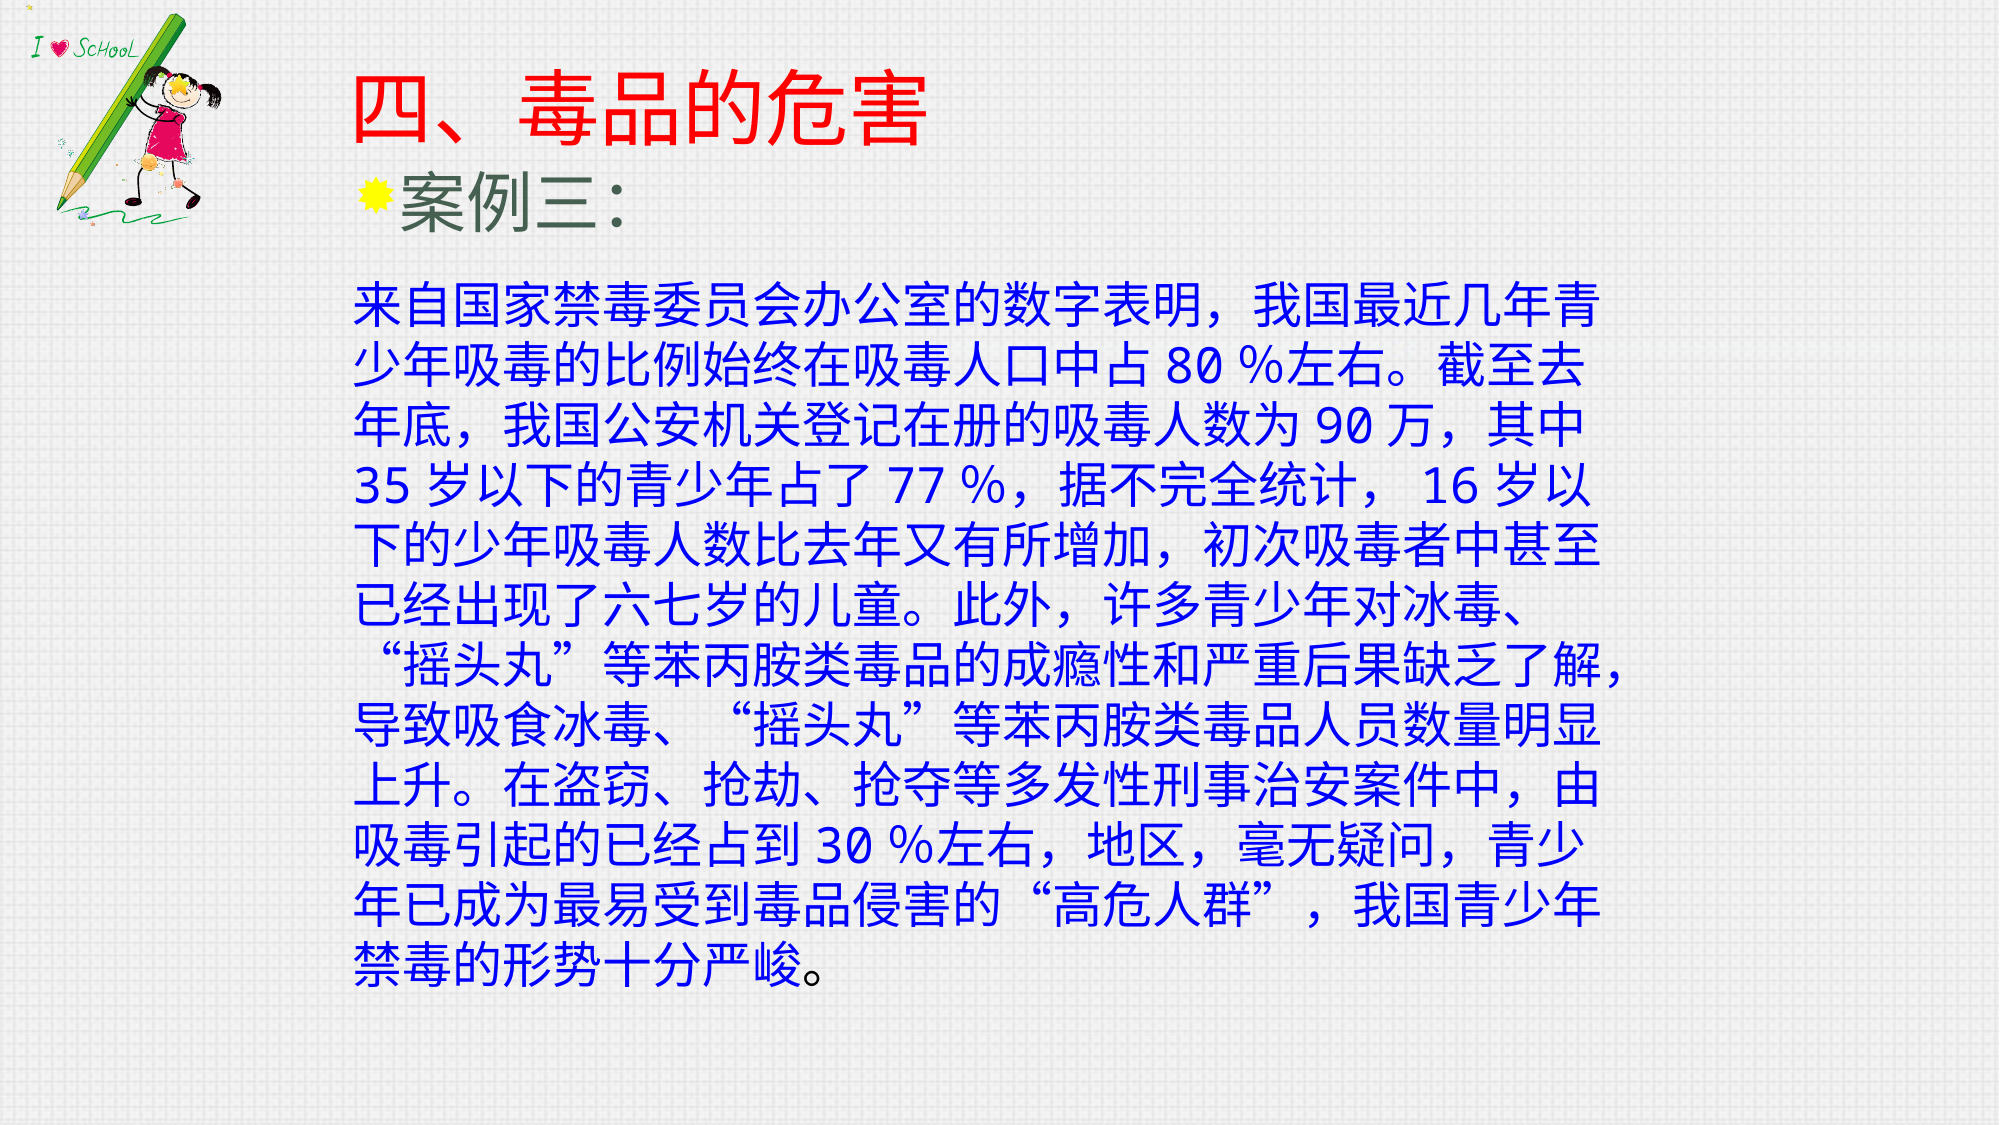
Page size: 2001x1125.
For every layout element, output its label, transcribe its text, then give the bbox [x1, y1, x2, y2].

title 四、毒品的危害 [187, 37, 1095, 175]
picture [0, 0, 1999, 1125]
text_box 案例三： 来自国家禁毒委员会办公室的数字表明，我国最近几年青少年吸毒的比例始终在吸毒人口中占80％左右。截至去年底，我国公安机关登记在册的吸毒人数为90万，其中35岁以下的青少年占了77％，据不完全统计，16岁以下的少年吸毒人数比去年又有所增加，初次吸毒者中甚至已经出现了六七岁的儿童。此外，许多青少年对冰毒、“摇头丸”等苯丙胺类毒品的成瘾性和严重后果缺乏了解，导致吸食冰毒、“摇头丸”等苯丙胺类毒品人员数量明显上升。在盗窃、抢劫、抢夺等多发性刑事治安案件中，由吸毒引起的已经占到30％左右，地区，毫无疑问，青少年已成为最易受到毒品侵害的“高危人群”，我国青少年禁毒的形势十分严峻。 [337, 162, 1650, 1087]
